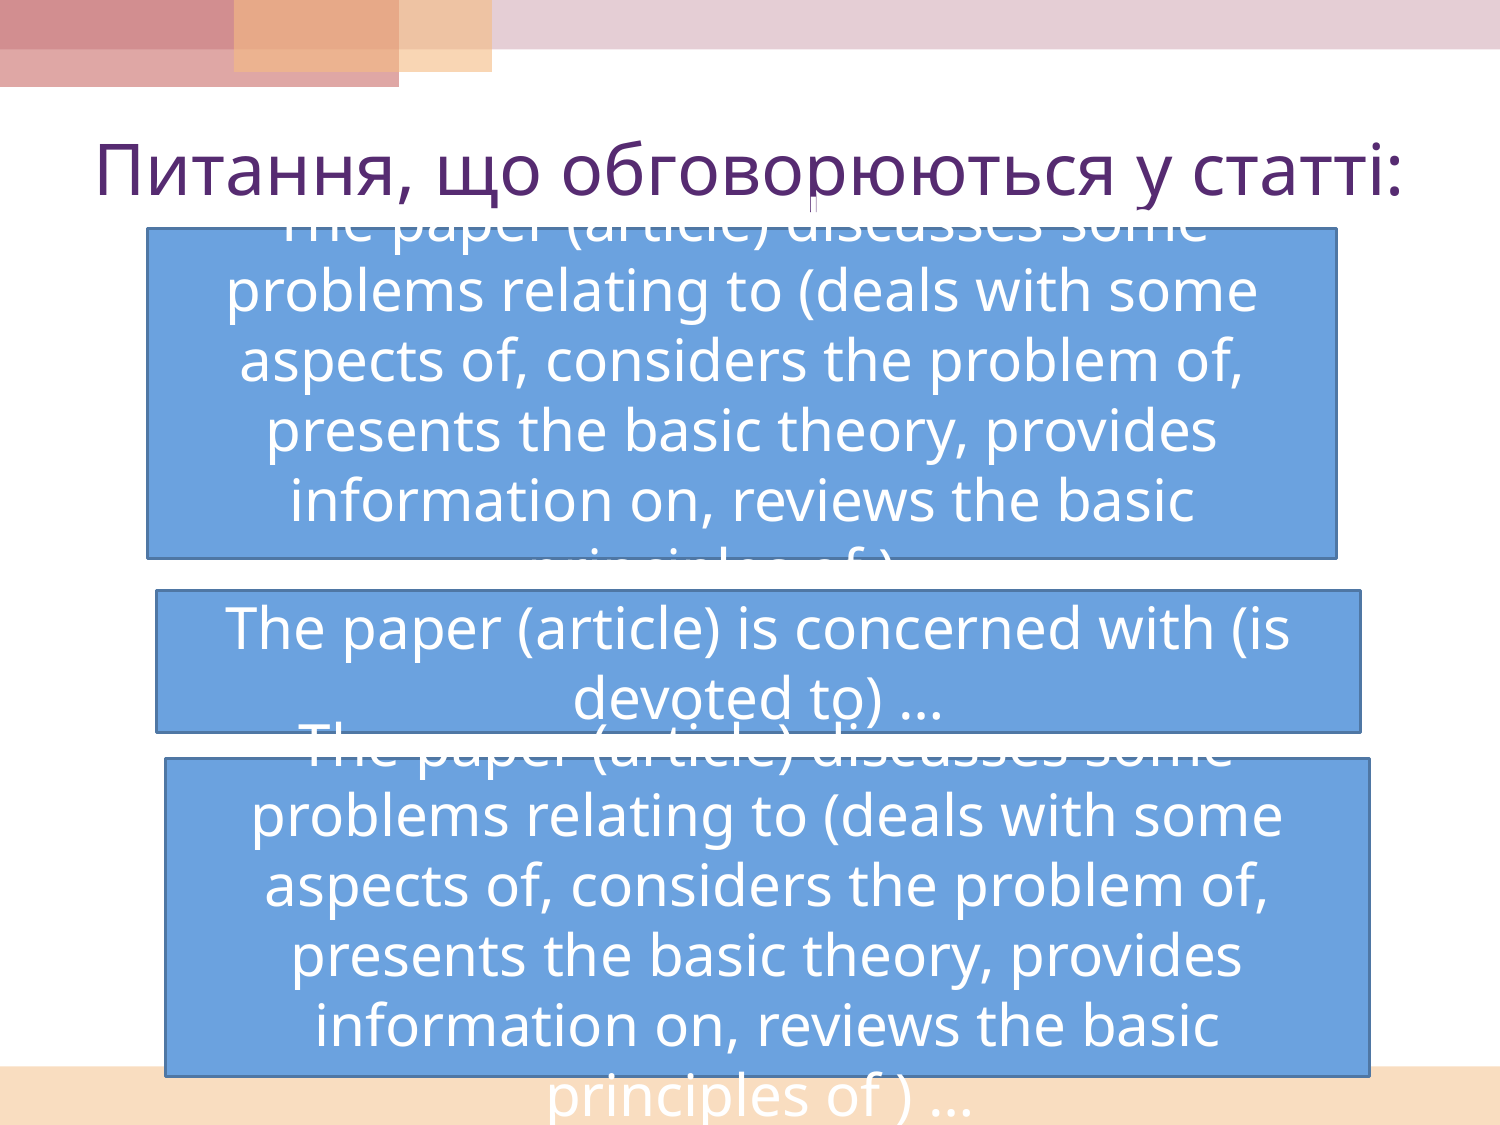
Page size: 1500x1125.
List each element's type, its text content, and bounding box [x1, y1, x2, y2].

title Питання, що обговорюються у статті: [75, 88, 1425, 246]
text_box The paper (article) discusses some problems relating to (deals with some aspects of, considers the problem of, presents the basic theory, provides information on, reviews the basic principles of ) … [146, 227, 1338, 560]
text_box The paper (article) discusses some problems relating to (deals with some aspects of, considers the problem of, presents the basic theory, provides information on, reviews the basic principles of ) … [164, 757, 1371, 1078]
text_box The paper (article) is concerned with (is devoted to) … [155, 589, 1362, 734]
